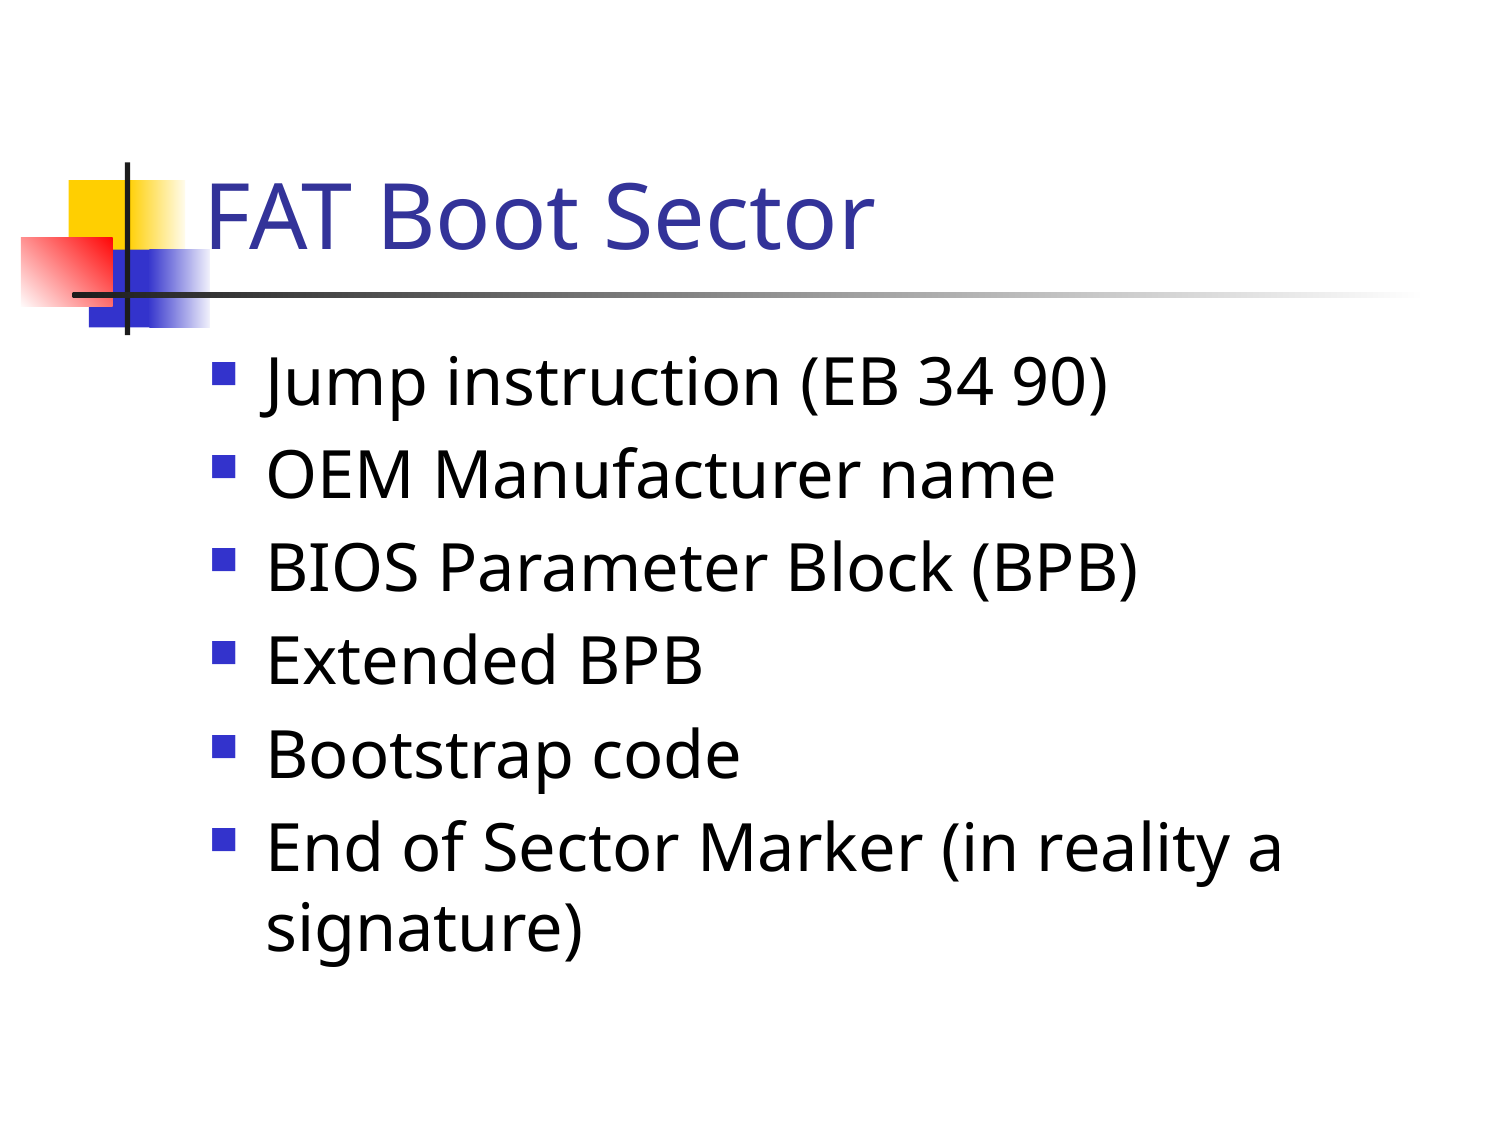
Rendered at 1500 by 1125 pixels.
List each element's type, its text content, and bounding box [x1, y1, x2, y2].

title FAT Boot Sector [188, 34, 1468, 276]
list Jump instruction (EB 34 90) OEM Manufacturer name BIOS Parameter Block (BPB) Extended BPB Bootstrap code End of Sector Marker (in reality a signature) [193, 330, 1470, 1007]
